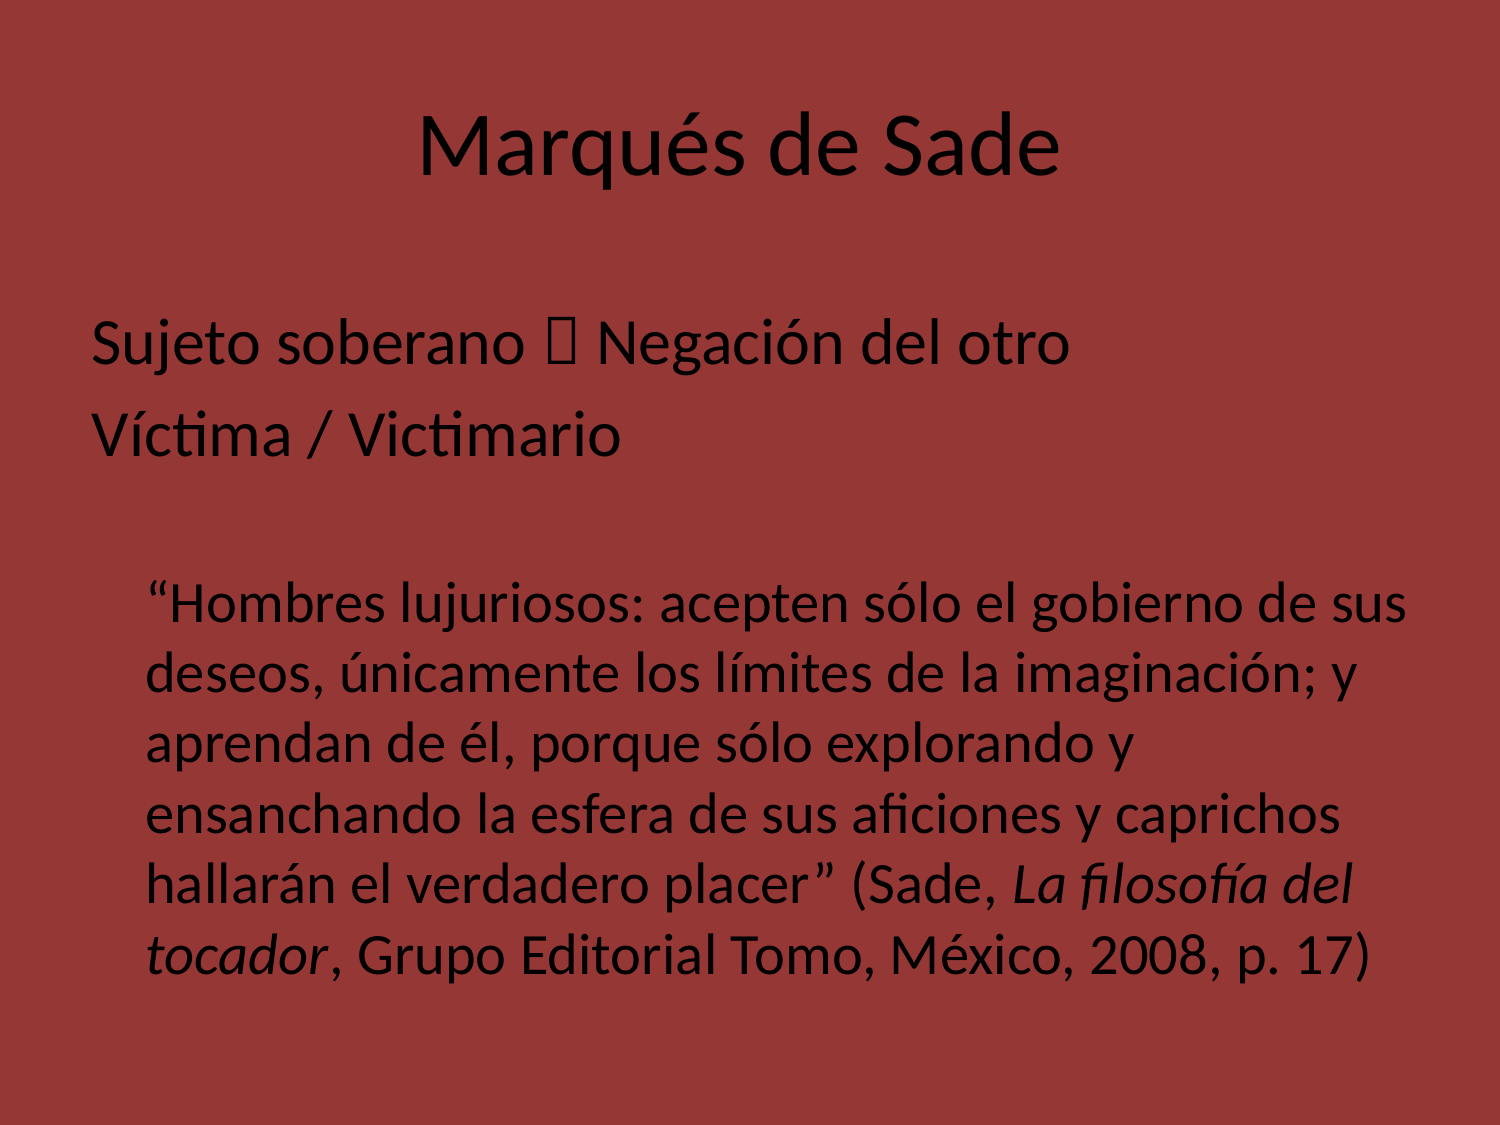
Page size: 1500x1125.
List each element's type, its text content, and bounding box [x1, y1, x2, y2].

list Sujeto soberano  Negación del otro Víctima / Victimario “Hombres lujuriosos: acepten sólo el gobierno de sus deseos, únicamente los límites de la imaginación; y aprendan de él, porque sólo explorando y ensanchando la esfera de sus aficiones y caprichos hallarán el verdadero placer” (Sade, La filosofía del tocador, Grupo Editorial Tomo, México, 2008, p. 17) [76, 290, 1427, 1059]
title Marqués de Sade [75, 45, 1425, 233]
